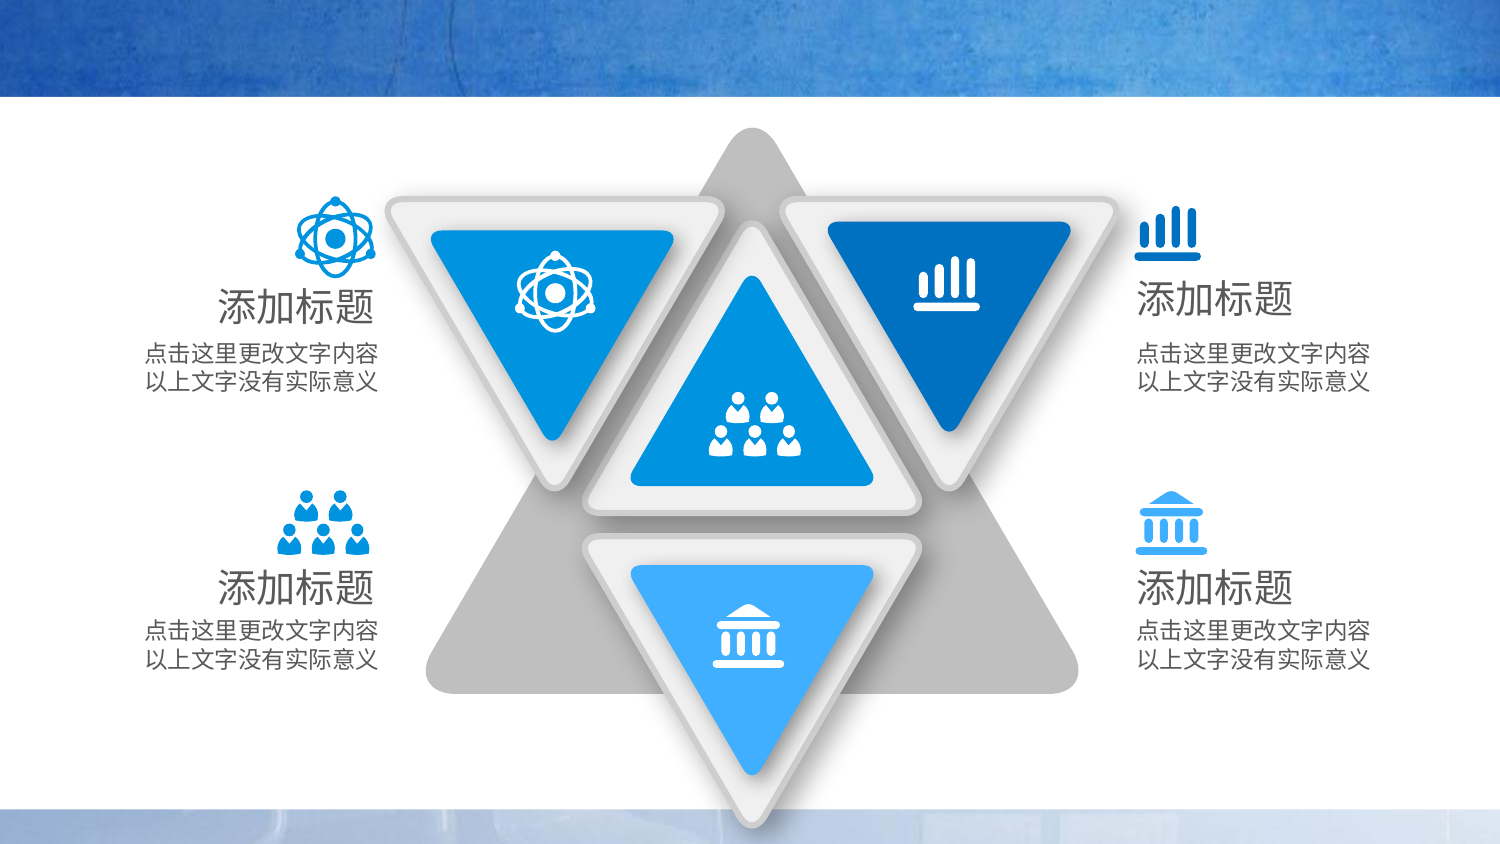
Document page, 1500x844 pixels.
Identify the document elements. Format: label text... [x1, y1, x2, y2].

text_box 添加标题 [1125, 268, 1305, 327]
picture [0, 810, 1500, 844]
picture [0, 0, 1500, 96]
text_box [923, 502, 1080, 695]
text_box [1134, 205, 1201, 261]
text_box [277, 490, 370, 555]
text_box [702, 126, 804, 216]
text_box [383, 199, 726, 492]
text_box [1135, 490, 1208, 555]
text_box 点击这里更改文字内容 以上文字没有实际意义 [1121, 331, 1395, 403]
text_box 点击这里更改文字内容 以上文字没有实际意义 [121, 331, 383, 403]
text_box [778, 199, 1121, 492]
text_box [580, 536, 923, 829]
text_box 添加标题 [1125, 557, 1305, 609]
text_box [580, 220, 923, 513]
text_box 点击这里更改文字内容 以上文字没有实际意义 [1113, 609, 1395, 681]
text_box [294, 196, 377, 279]
text_box 添加标题 [206, 276, 383, 331]
text_box [424, 492, 582, 695]
text_box 添加标题 [206, 557, 386, 609]
text_box 点击这里更改文字内容 以上文字没有实际意义 [121, 609, 403, 681]
